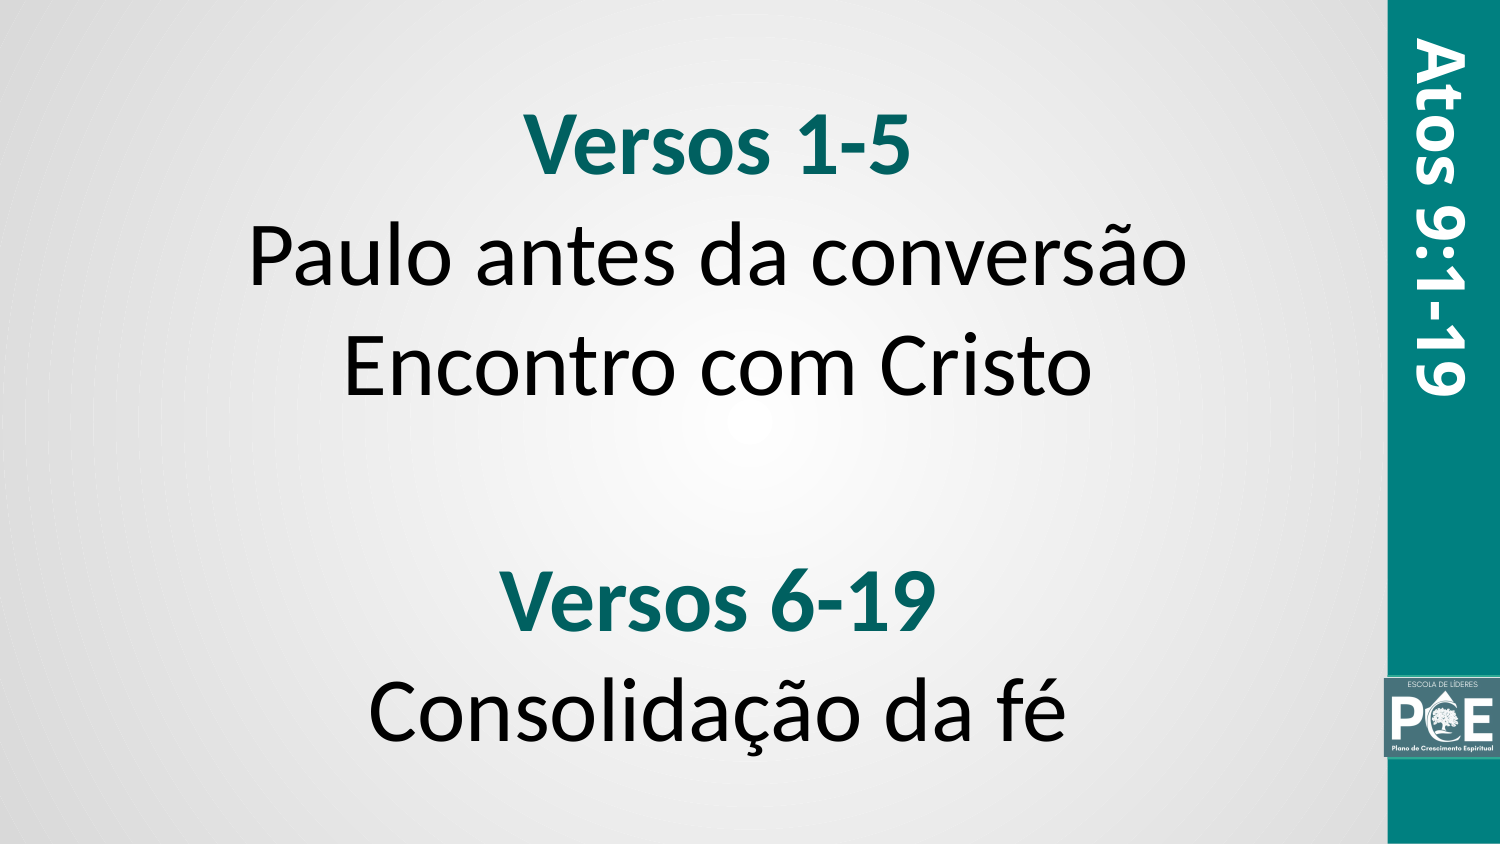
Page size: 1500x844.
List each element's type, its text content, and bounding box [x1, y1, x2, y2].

text_box Versos 6-19 Consolidação da fé [335, 532, 1102, 767]
text_box Atos 9:1-19 [1397, 30, 1492, 406]
text_box Versos 1-5 Paulo antes da conversão Encontro com Cristo [214, 76, 1223, 421]
picture [1383, 677, 1500, 757]
